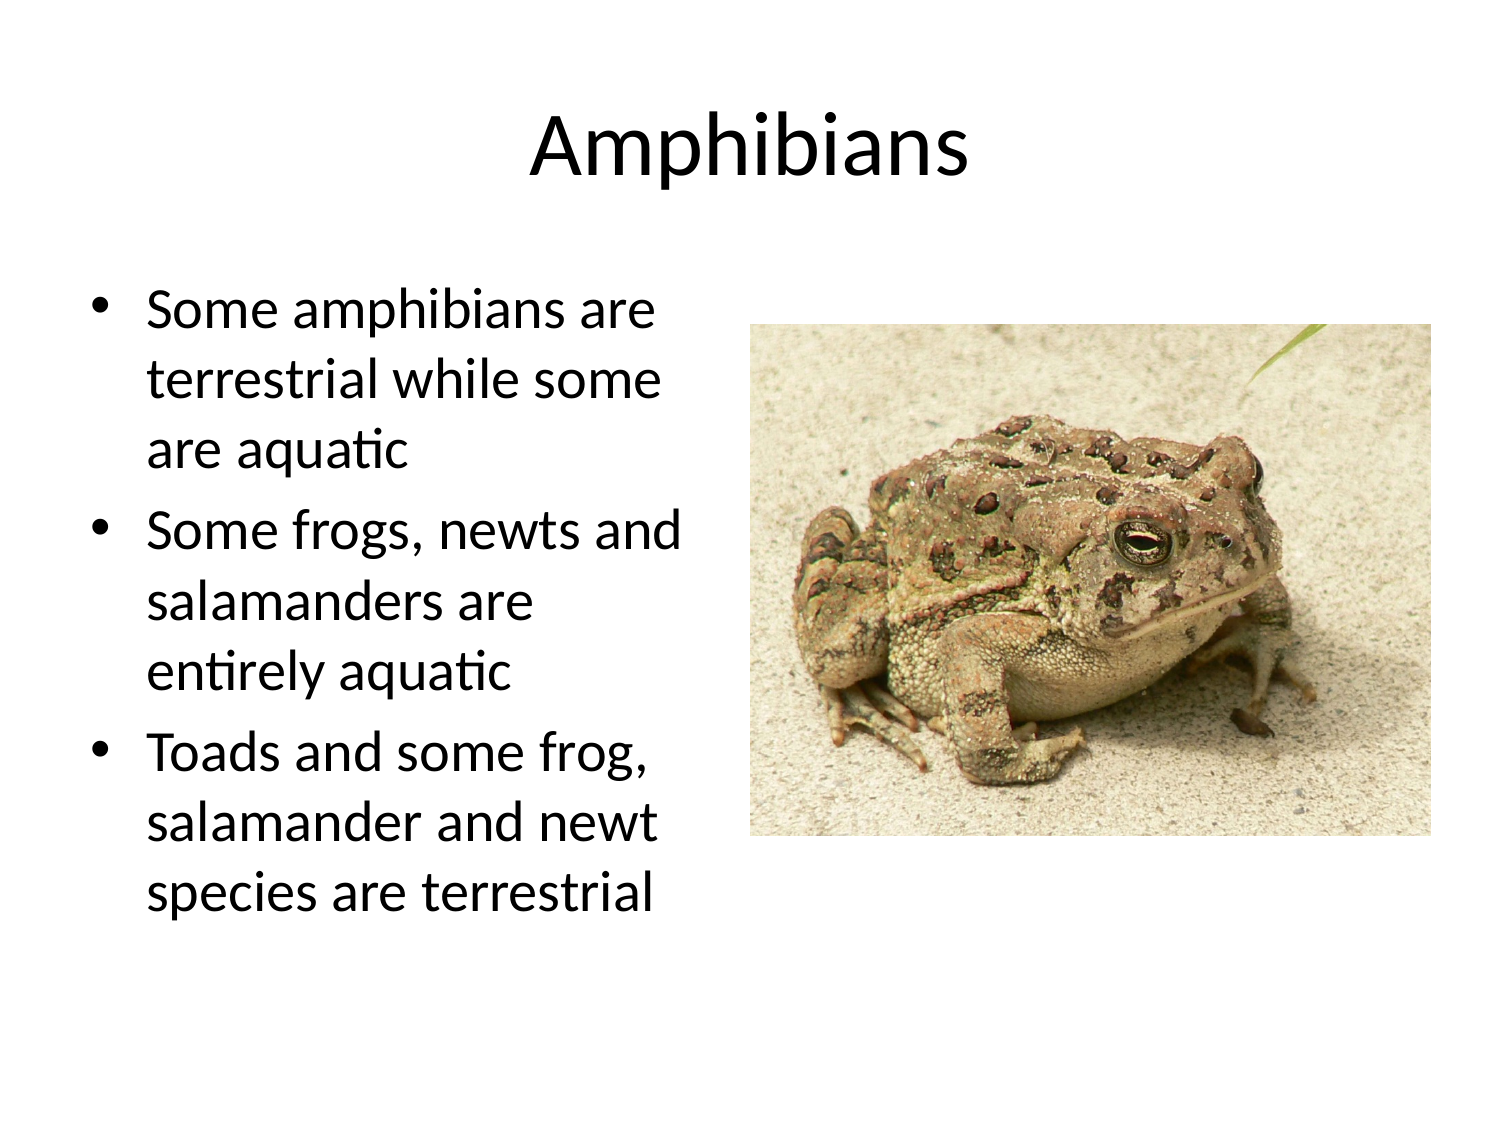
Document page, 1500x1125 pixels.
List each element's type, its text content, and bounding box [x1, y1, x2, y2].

title Amphibians [75, 45, 1425, 233]
picture [749, 324, 1432, 836]
list Some amphibians are terrestrial while some are aquatic Some frogs, newts and salamanders are entirely aquatic Toads and some frog, salamander and newt species are terrestrial [75, 262, 738, 1005]
